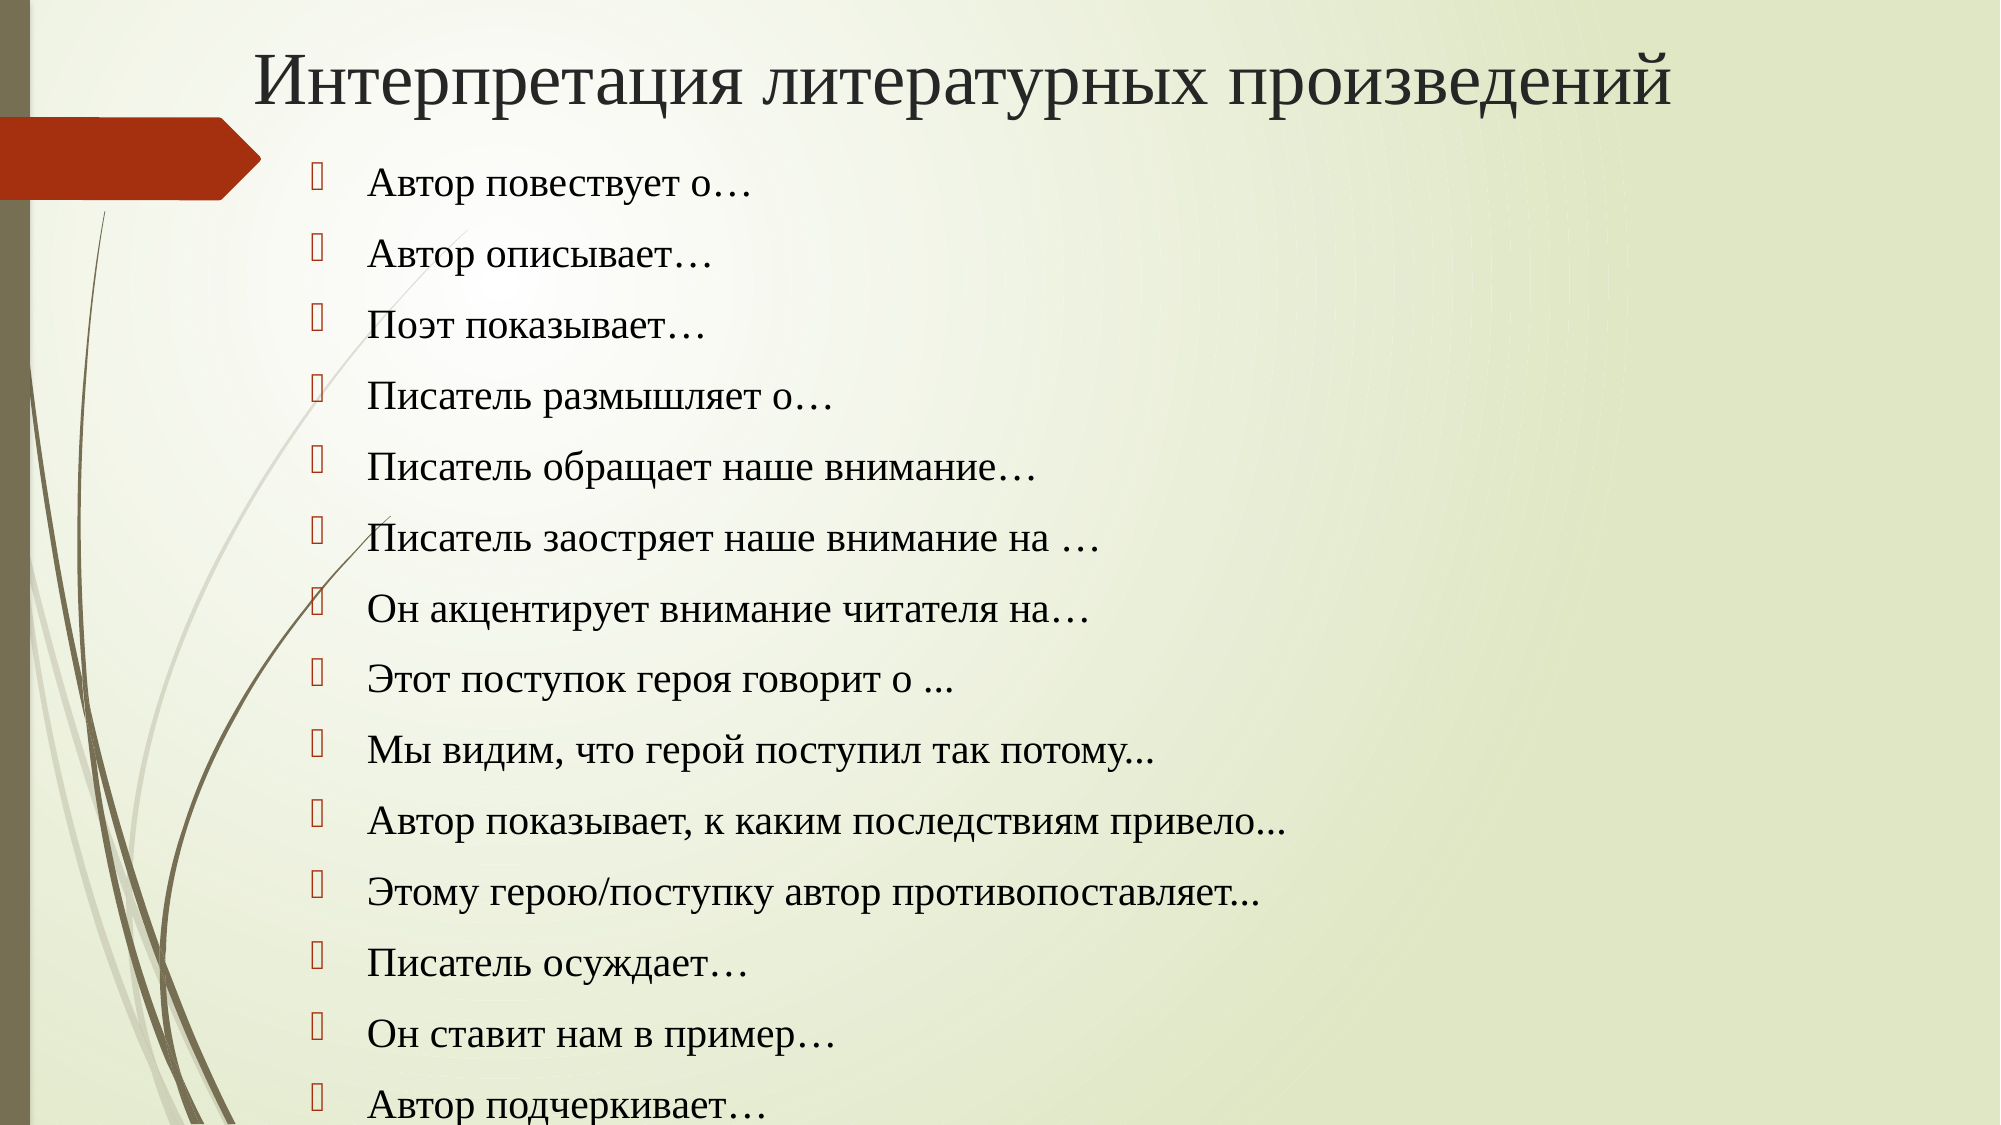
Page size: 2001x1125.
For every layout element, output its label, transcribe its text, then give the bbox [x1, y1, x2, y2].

list Автор повествует о… Автор описывает… Поэт показывает… Писатель размышляет о… Писатель обращает наше внимание… Писатель заостряет наше внимание на … Он акцентирует внимание читателя на… Этот поступок героя говорит о ... Мы видим, что герой поступил так потому... Автор показывает, к каким последствиям привело... Этому герою/поступку автор противопоставляет... Писатель осуждает… Он ставит нам в пример… Автор подчеркивает… Автор утверждает… [295, 147, 1863, 1014]
title Интерпретация литературных произведений [64, 22, 1863, 184]
